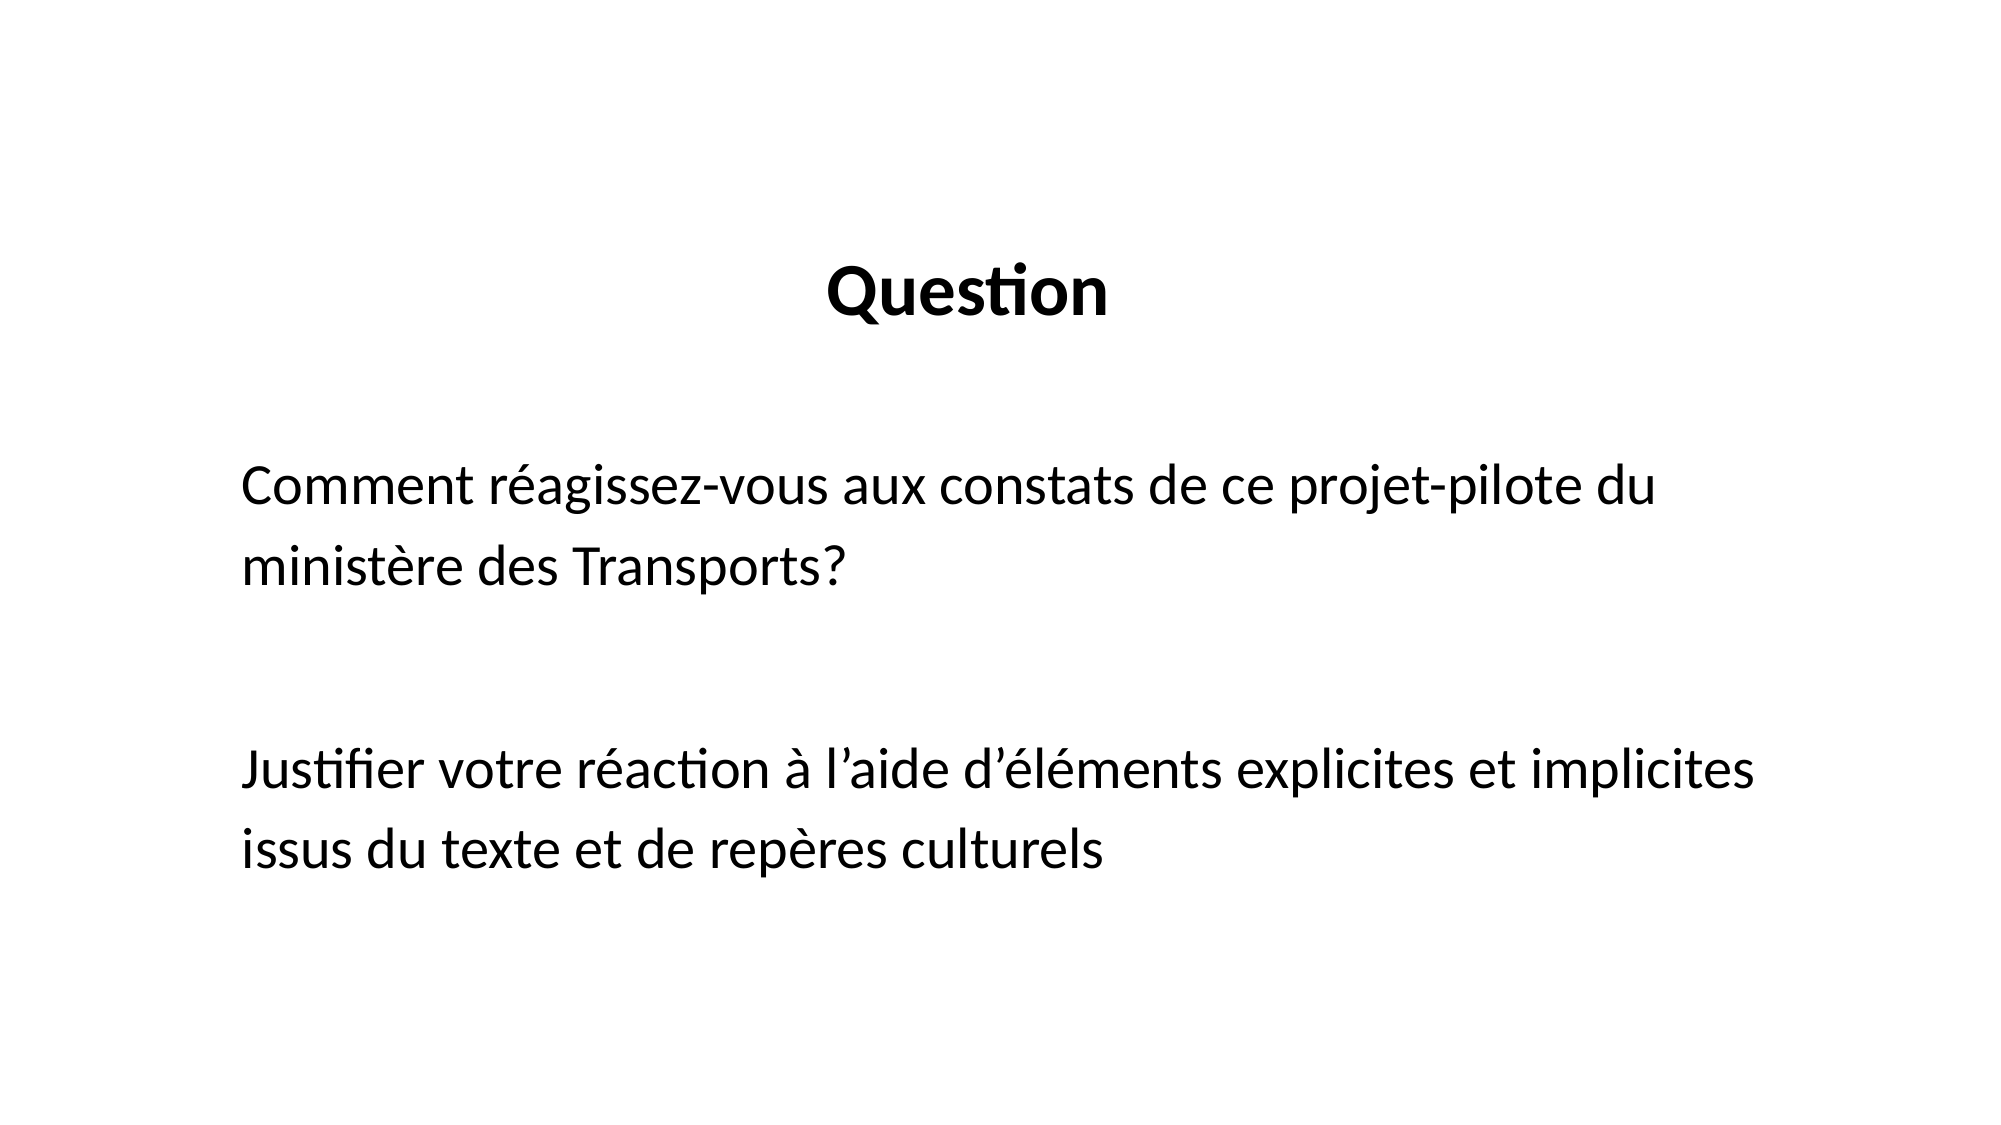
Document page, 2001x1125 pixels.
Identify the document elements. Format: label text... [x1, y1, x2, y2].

text_box Question [812, 232, 1125, 338]
text_box Comment réagissez-vous aux constats de ce projet-pilote du ministère des Transports? Justifier votre réaction à l’aide d’éléments explicites et implicites issus du texte et de repères culturels [227, 428, 1798, 888]
